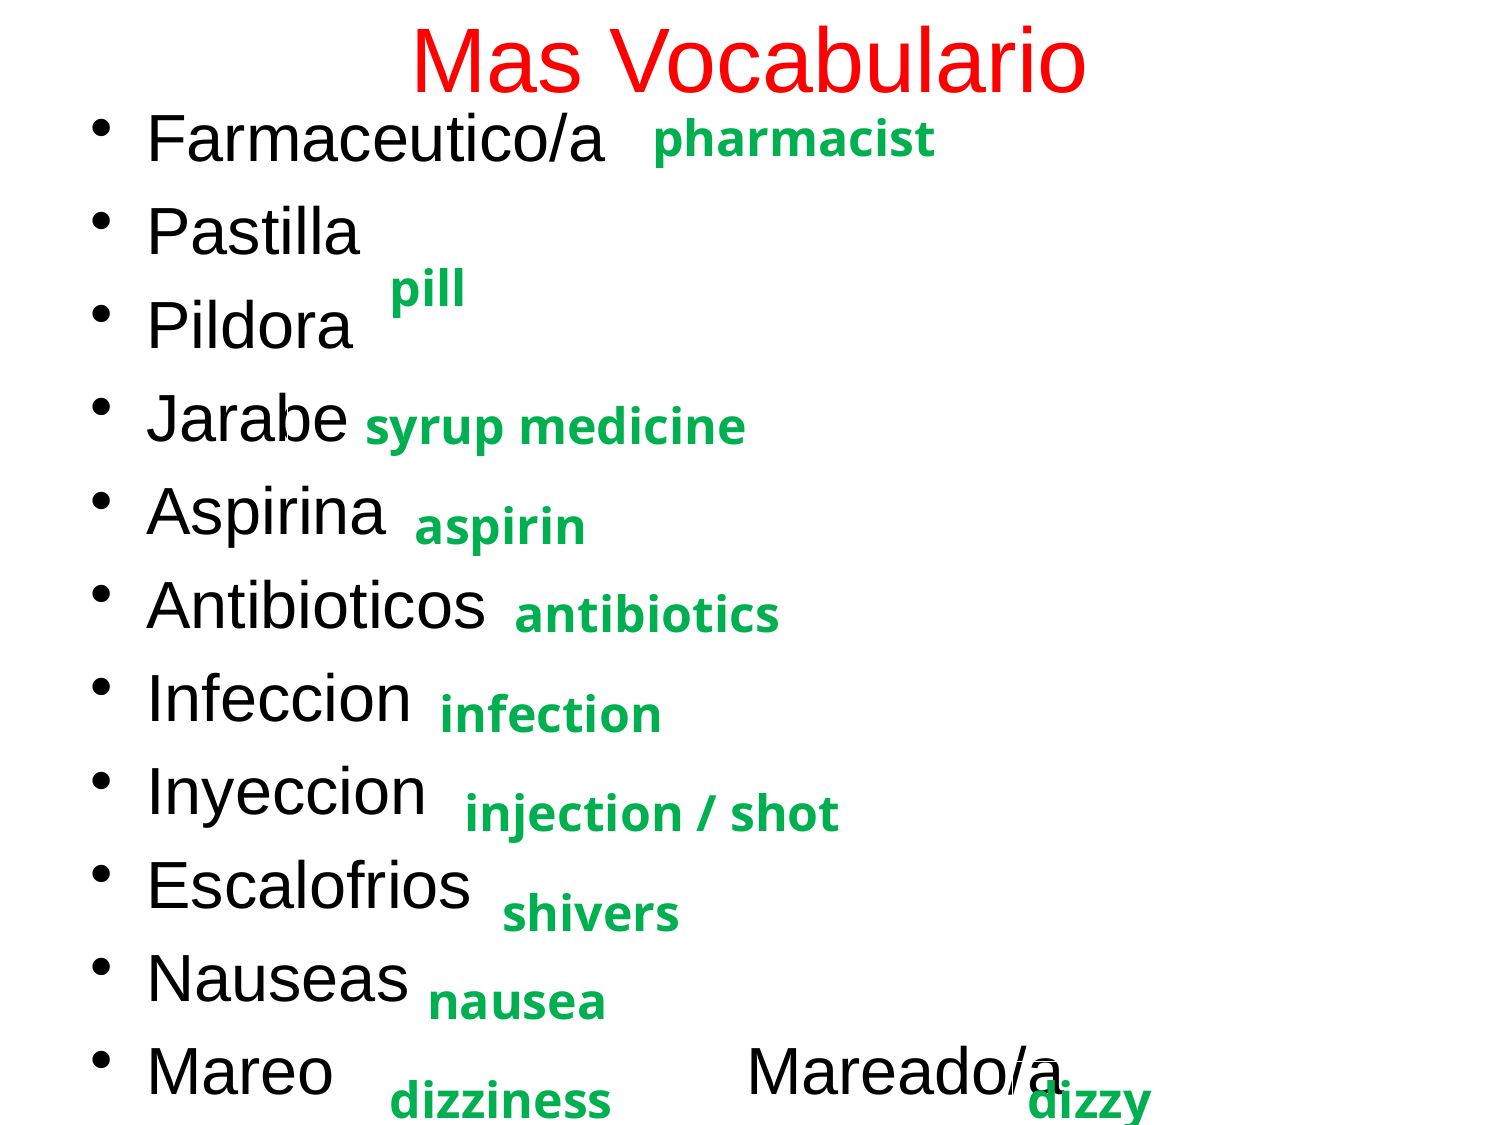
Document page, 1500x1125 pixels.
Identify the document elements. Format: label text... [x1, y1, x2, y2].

text_box nausea [412, 962, 738, 1038]
text_box antibiotics [500, 574, 825, 650]
text_box aspirin [399, 486, 725, 562]
text_box dizzy [1012, 1061, 1338, 1125]
text_box syrup medicine [287, 387, 825, 463]
list Farmaceutico/a Pastilla Pildora Jarabe Aspirina Antibioticos Infeccion Inyeccion Escalofrios Nauseas Mareo Mareado/a [75, 87, 1425, 830]
text_box injection / shot [450, 774, 925, 849]
text_box pill [375, 249, 700, 324]
text_box shivers [487, 874, 813, 949]
text_box dizziness [375, 1061, 700, 1125]
text_box infection [425, 674, 750, 750]
text_box pharmacist [637, 99, 963, 174]
title Mas Vocabulario [75, 0, 1425, 87]
